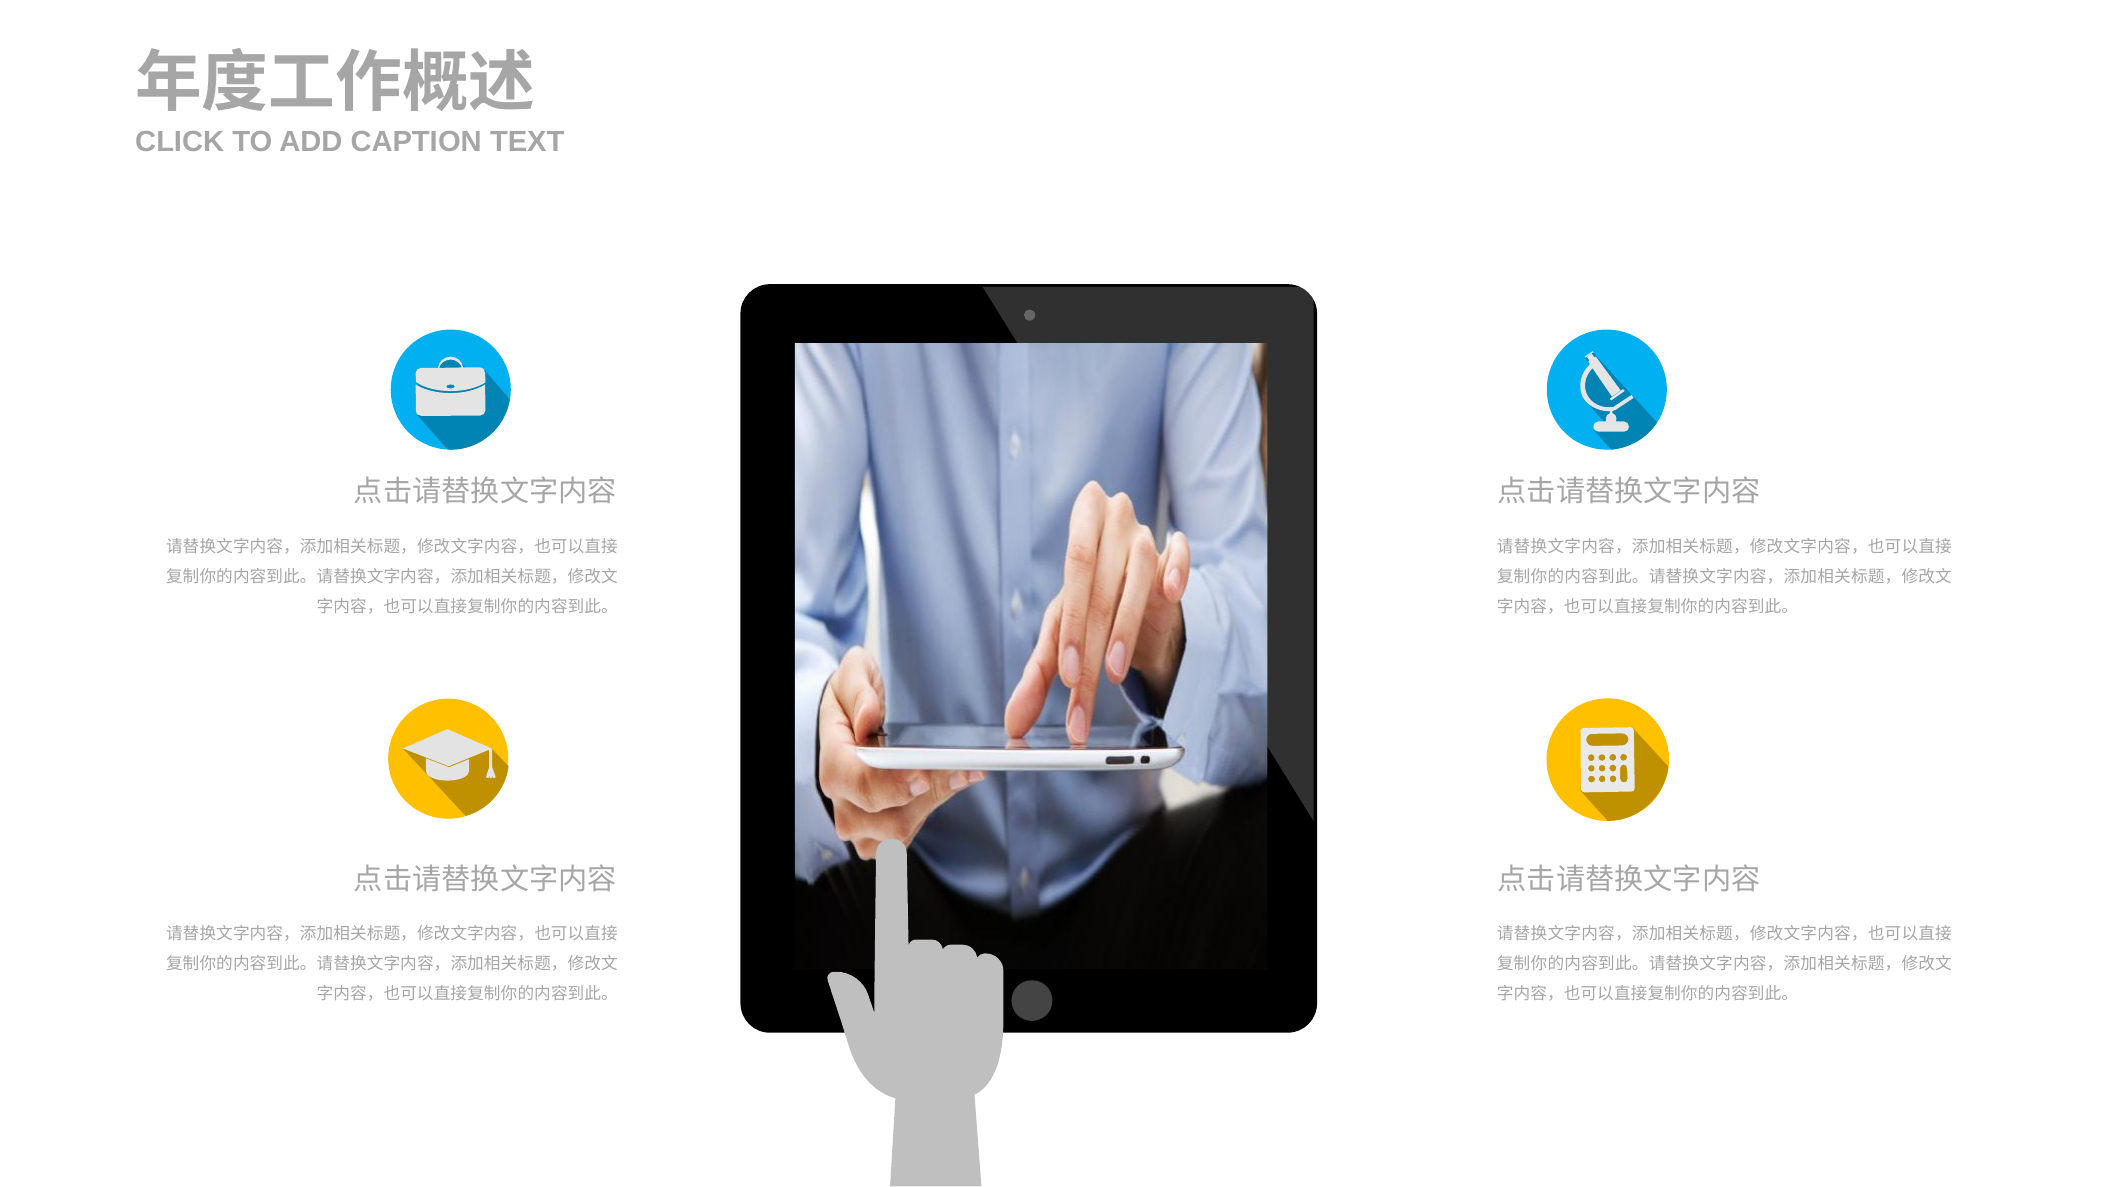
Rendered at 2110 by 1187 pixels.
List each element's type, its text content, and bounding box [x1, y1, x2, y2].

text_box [827, 839, 1004, 1187]
text_box 请替换文字内容，添加相关标题，修改文字内容，也可以直接复制你的内容到此。请替换文字内容，添加相关标题，修改文字内容，也可以直接复制你的内容到此。 [1496, 525, 1953, 616]
text_box 请替换文字内容，添加相关标题，修改文字内容，也可以直接复制你的内容到此。请替换文字内容，添加相关标题，修改文字内容，也可以直接复制你的内容到此。 [156, 912, 619, 1003]
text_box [390, 329, 511, 450]
text_box 点击请替换文字内容 [1497, 860, 1762, 896]
text_box 请替换文字内容，添加相关标题，修改文字内容，也可以直接复制你的内容到此。请替换文字内容，添加相关标题，修改文字内容，也可以直接复制你的内容到此。 [1496, 912, 1953, 1003]
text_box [388, 698, 509, 819]
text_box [1546, 329, 1667, 450]
text_box 年度工作概述 [135, 38, 596, 119]
text_box CLICK TO ADD CAPTION TEXT [135, 122, 596, 158]
text_box 点击请替换文字内容 [353, 860, 618, 896]
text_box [1546, 698, 1670, 821]
text_box 点击请替换文字内容 [1497, 472, 1762, 508]
text_box 点击请替换文字内容 [353, 472, 618, 508]
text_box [740, 284, 1318, 1033]
text_box 请替换文字内容，添加相关标题，修改文字内容，也可以直接复制你的内容到此。请替换文字内容，添加相关标题，修改文字内容，也可以直接复制你的内容到此。 [156, 525, 619, 616]
